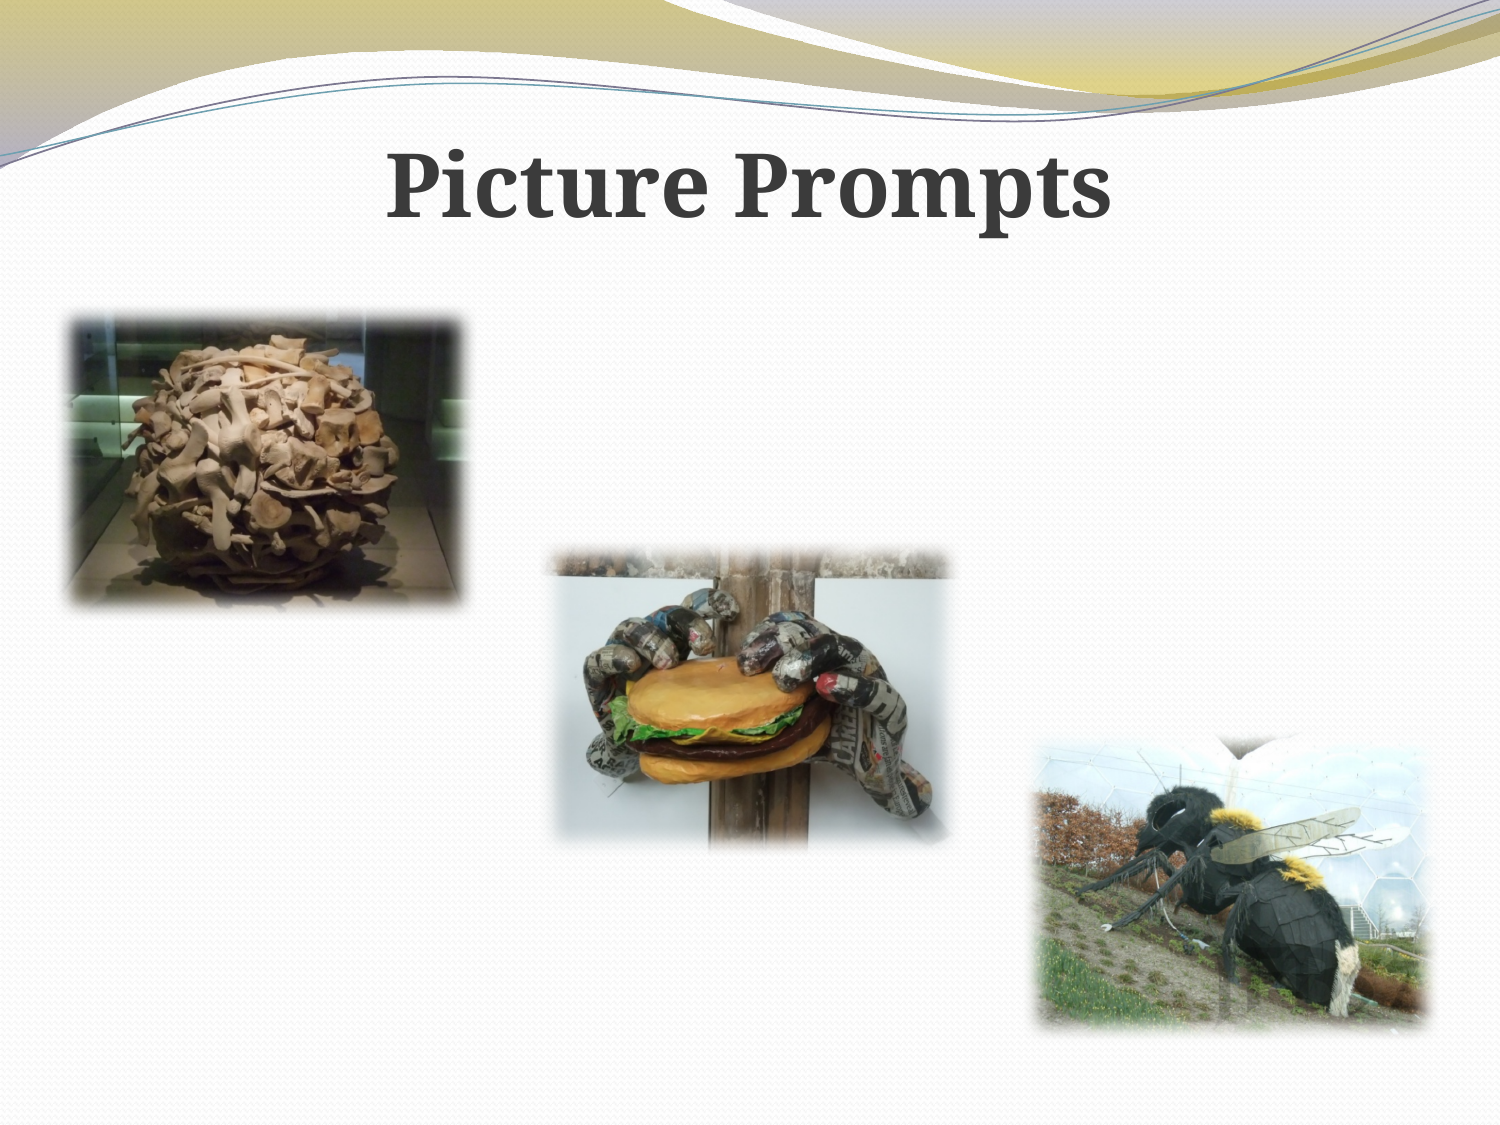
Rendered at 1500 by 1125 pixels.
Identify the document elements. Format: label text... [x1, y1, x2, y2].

title Picture Prompts [75, 115, 1425, 244]
picture [1021, 727, 1442, 1043]
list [52, 302, 479, 622]
picture [537, 538, 963, 859]
